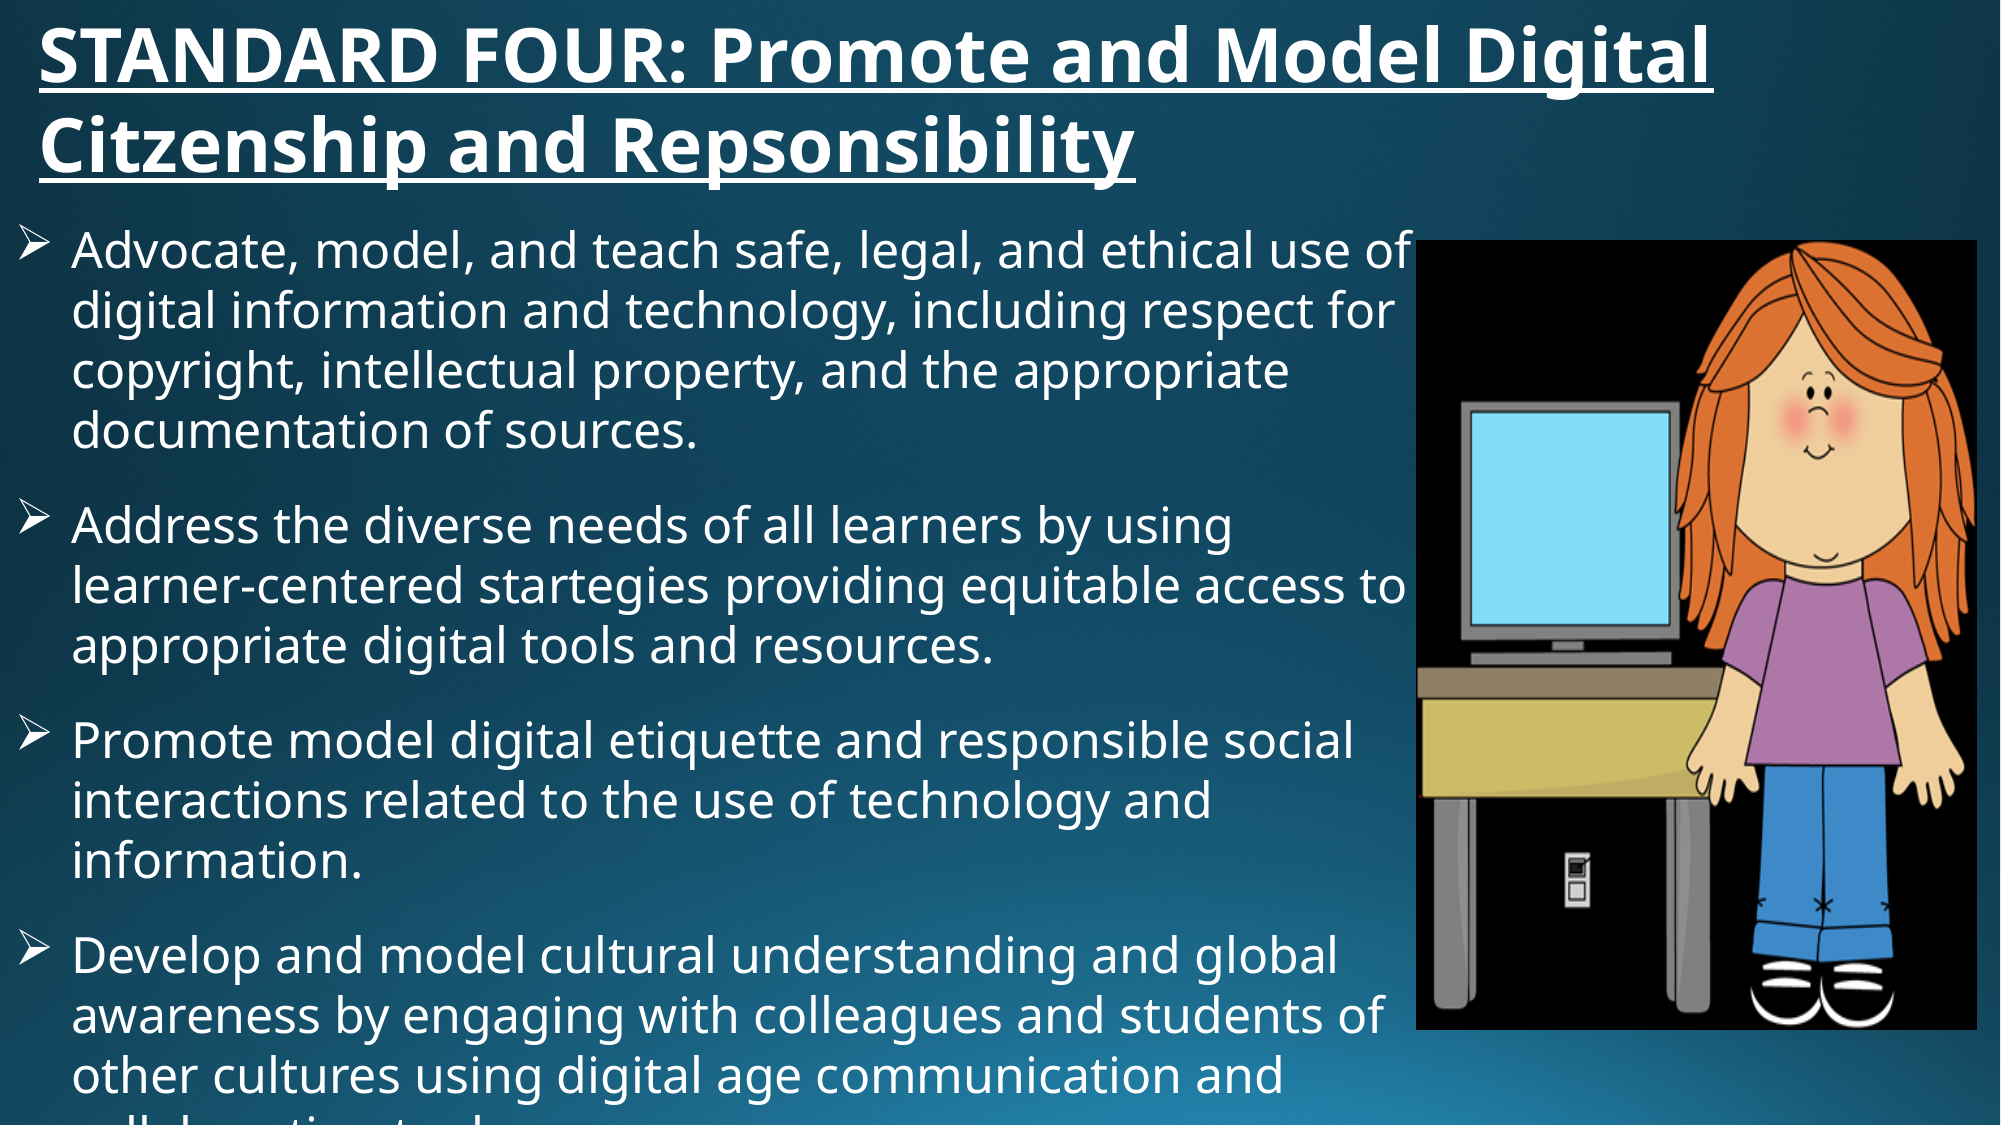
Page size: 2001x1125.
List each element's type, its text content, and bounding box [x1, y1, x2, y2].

picture [0, 0, 2001, 1125]
text_box STANDARD FOUR: Promote and Model Digital Citzenship and Repsonsibility [23, 0, 1954, 195]
text_box Advocate, model, and teach safe, legal, and ethical use of digital information and technology, including respect for copyright, intellectual property, and the appropriate documentation of sources. Address the diverse needs of all learners by using learner-centered startegies providing equitable access to appropriate digital tools and resources. Promote model digital etiquette and responsible social interactions related to the use of technology and information. Develop and model cultural understanding and global awareness by engaging with colleagues and students of other cultures using digital age communication and collaboration tools. [0, 210, 1442, 1125]
